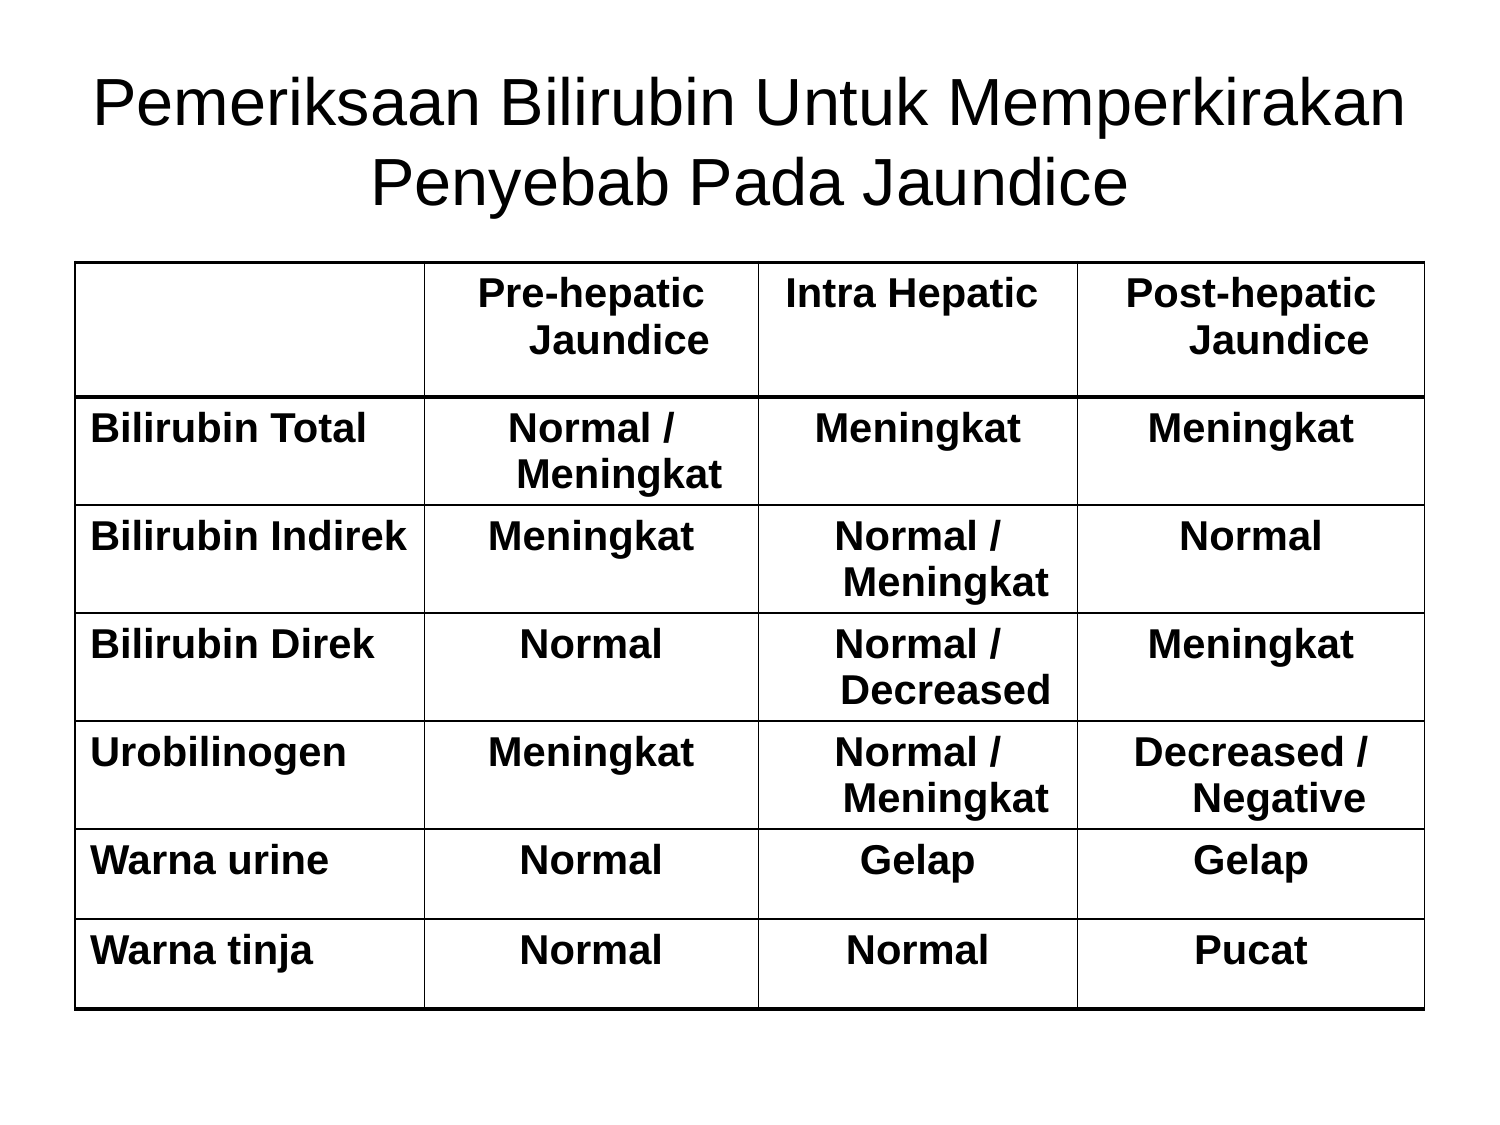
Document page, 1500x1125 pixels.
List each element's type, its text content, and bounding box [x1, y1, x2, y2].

table_cell Bilirubin Direk [76, 614, 424, 720]
table_cell Bilirubin Indirek [76, 506, 424, 612]
table_cell Normal / Meningkat [759, 506, 1077, 612]
table_cell Normal [425, 920, 758, 1007]
table_cell Normal [1078, 506, 1424, 612]
table_cell Warna urine [76, 830, 424, 918]
table_cell Meningkat [425, 506, 758, 612]
table_cell Decreased / Negative [1078, 722, 1424, 828]
table_cell Meningkat [759, 399, 1077, 504]
table_header Intra Hepatic [759, 264, 1077, 395]
table_cell Gelap [1078, 830, 1424, 918]
table_cell Normal [425, 830, 758, 918]
table_cell Normal [425, 614, 758, 720]
table_cell Meningkat [425, 722, 758, 828]
table_cell Normal [759, 920, 1077, 1007]
table_cell Pucat [1078, 920, 1424, 1007]
table_header Post-hepatic Jaundice [1078, 264, 1424, 395]
table_cell Normal / Meningkat [759, 722, 1077, 828]
table_cell Gelap [759, 830, 1077, 918]
title Pemeriksaan Bilirubin Untuk Memperkirakan Penyebab Pada Jaundice [74, 44, 1426, 233]
table_cell Meningkat [1078, 399, 1424, 504]
table_header [76, 264, 424, 395]
table_cell Normal / Decreased [759, 614, 1077, 720]
table_cell Urobilinogen [76, 722, 424, 828]
table_header Pre-hepatic Jaundice [425, 264, 758, 395]
table_cell Warna tinja [76, 920, 424, 1007]
table_cell Meningkat [1078, 614, 1424, 720]
table_cell Bilirubin Total [76, 399, 424, 504]
table_cell Normal / Meningkat [425, 399, 758, 504]
